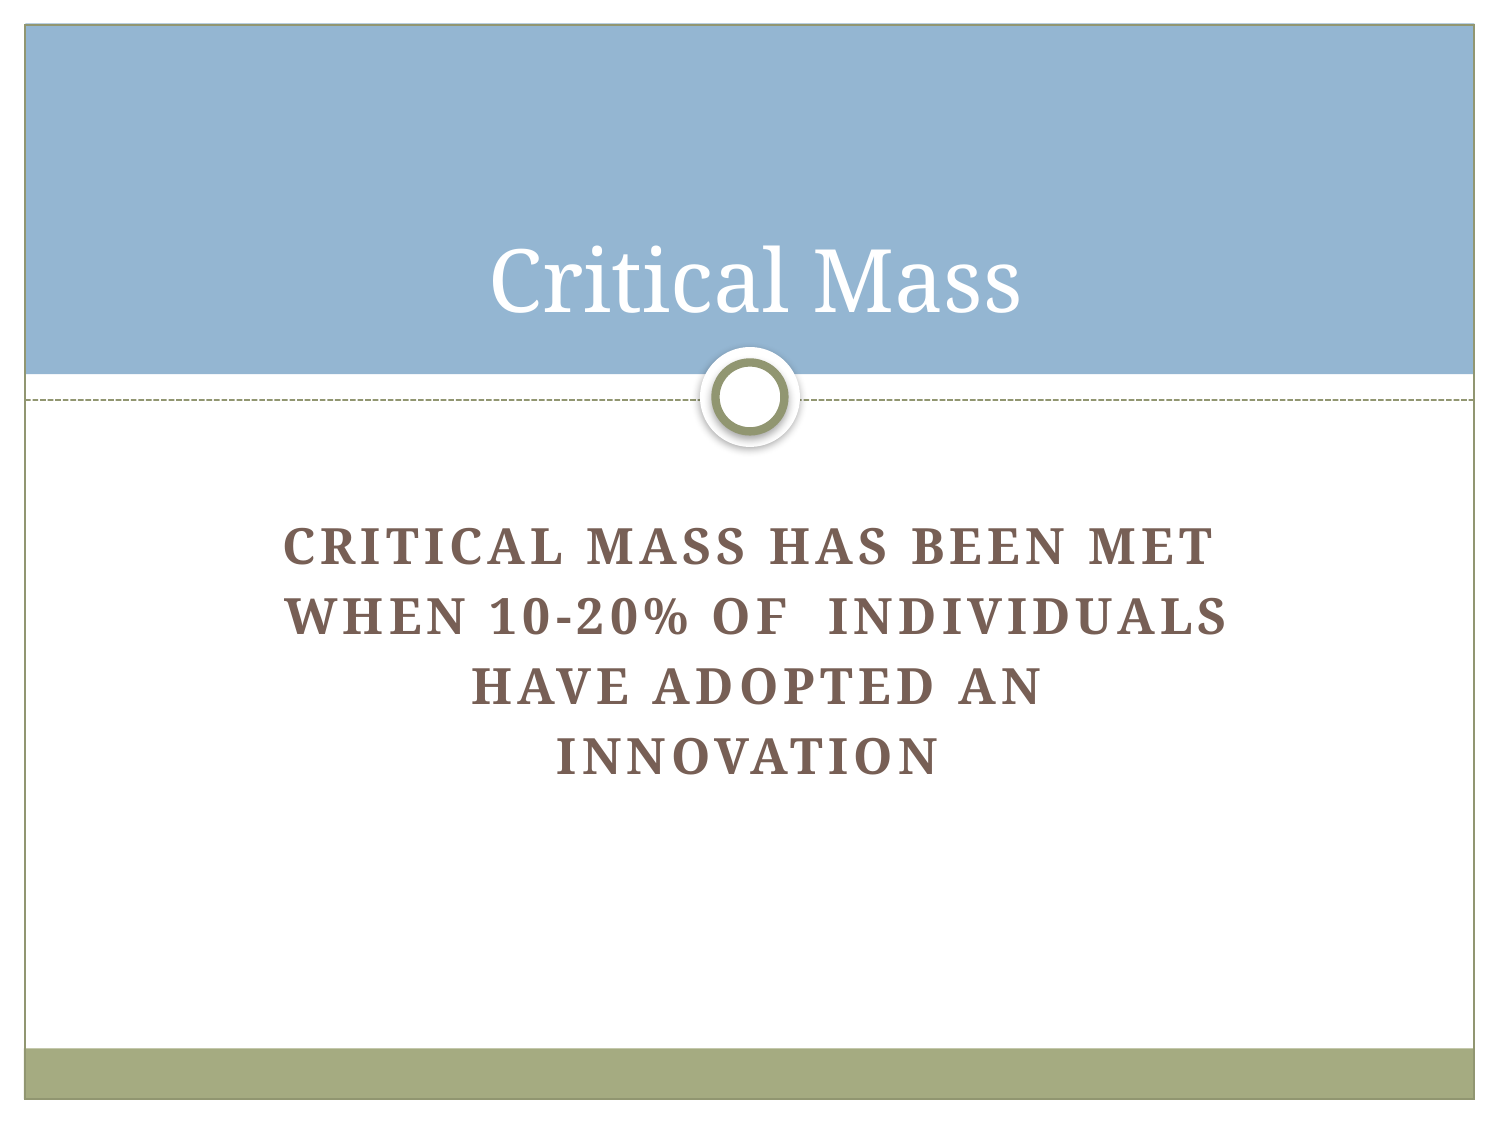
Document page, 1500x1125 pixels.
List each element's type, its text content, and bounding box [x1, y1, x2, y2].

list Critical mass has been met when 10-20% of individuals have adopted an innovation [225, 437, 1288, 925]
title Critical Mass [118, 87, 1394, 338]
